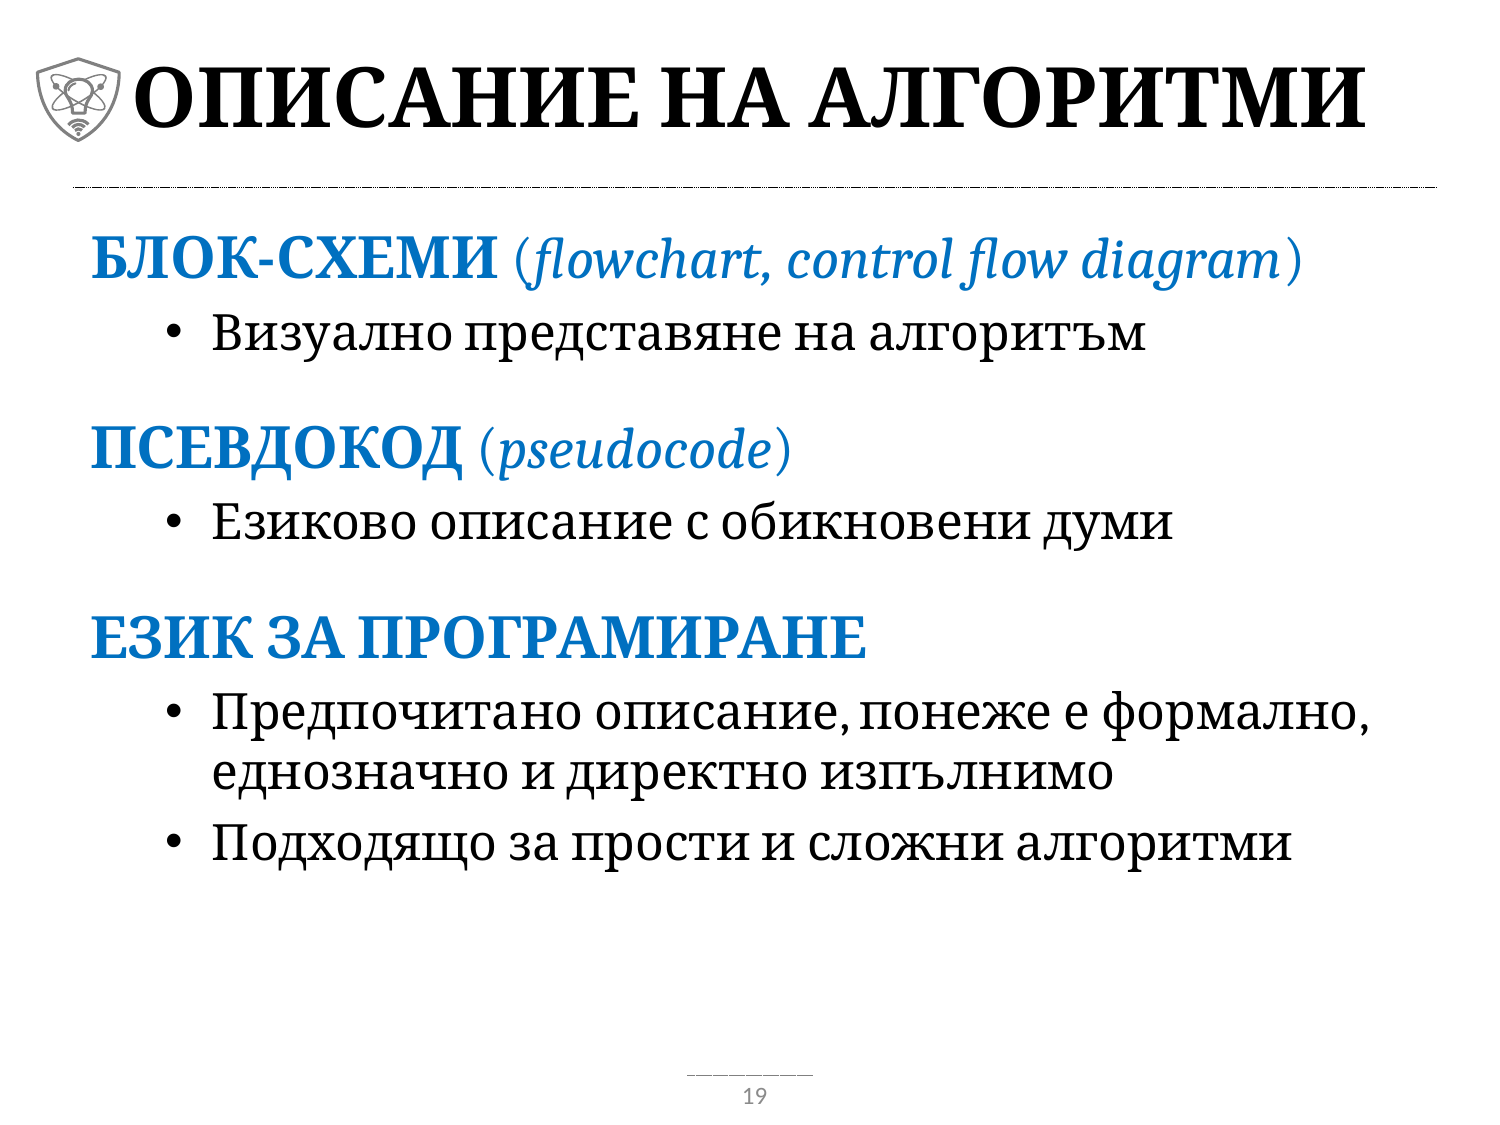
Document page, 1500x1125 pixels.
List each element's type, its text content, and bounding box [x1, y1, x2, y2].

list Блок-схеми (flowchart, control flow diagram) Визуално представяне на алгоритъм Псевдокод (pseudocode) Езиково описание с обикновени думи Език за програмиране Предпочитано описание, понеже е формално, еднозначно и директно изпълнимо Подходящо за прости и сложни алгоритми [75, 212, 1450, 1063]
title Описание на алгоритми [0, 0, 1500, 188]
slide_number 19 [579, 1065, 930, 1125]
